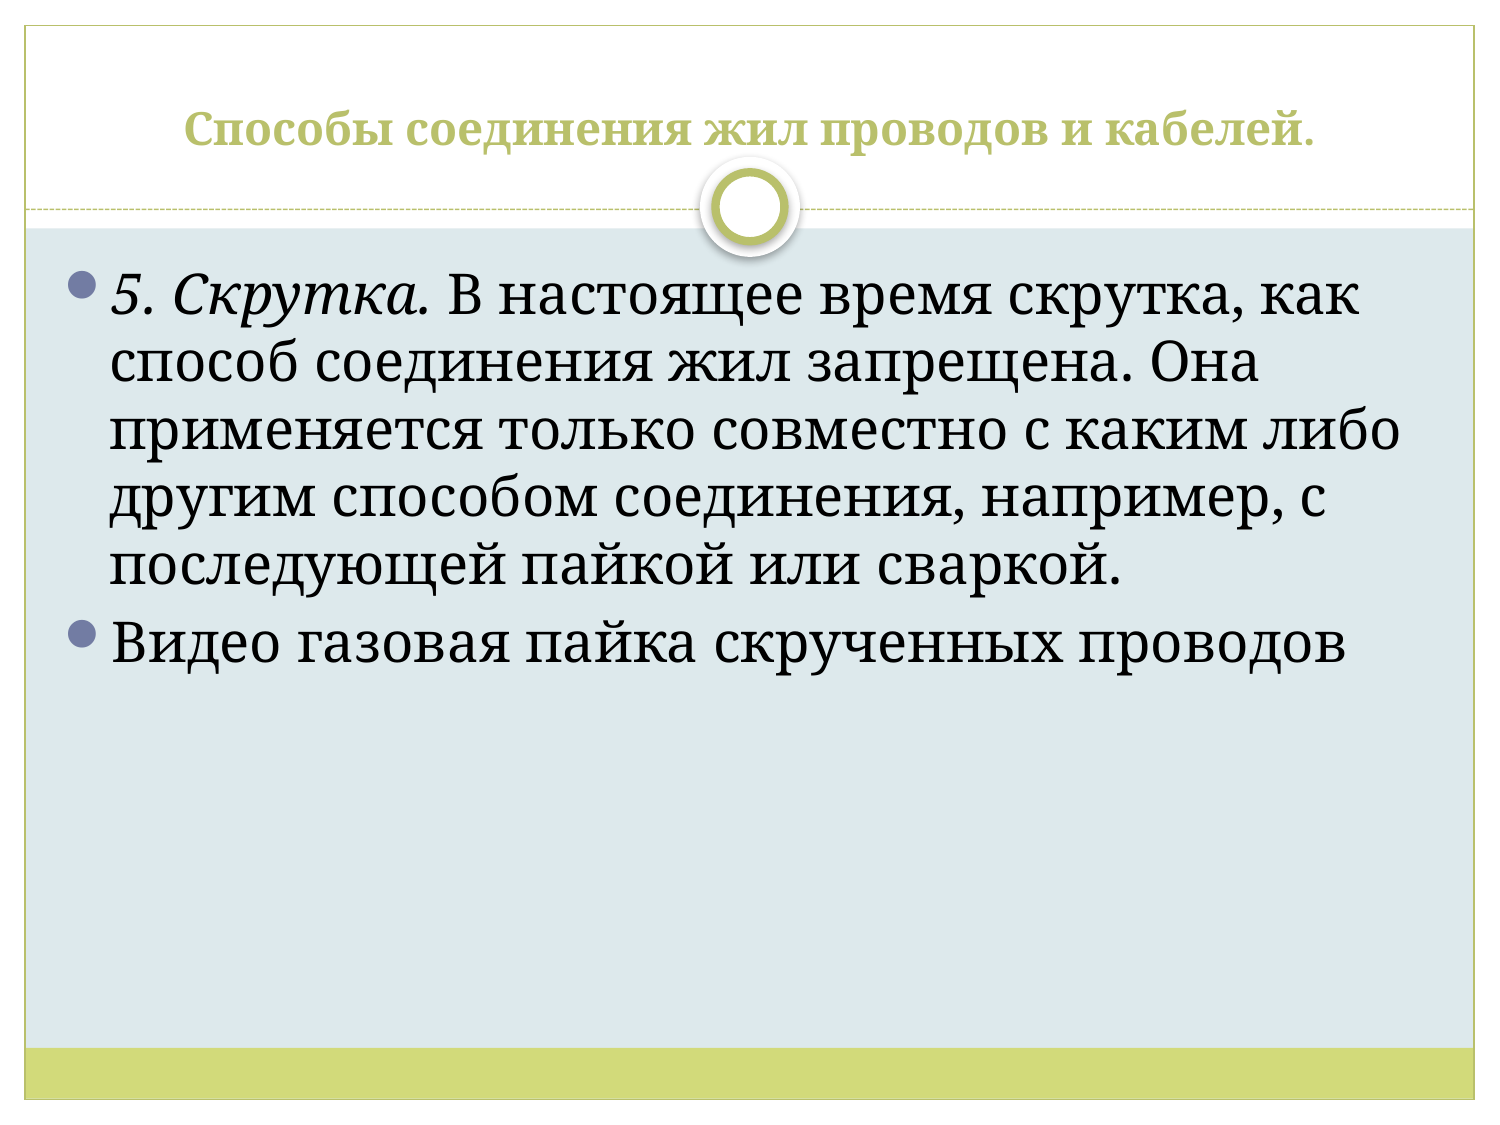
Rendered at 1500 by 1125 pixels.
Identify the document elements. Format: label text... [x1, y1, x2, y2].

title Способы соединения жил проводов и кабелей. [49, 37, 1450, 162]
list 5. Скрутка. В настоящее время скрутка, как способ соединения жил запрещена. Она применяется только совместно с каким либо другим способом соединения, например, с последующей пайкой или сваркой. Видео газовая пайка скрученных проводов [49, 250, 1445, 1001]
